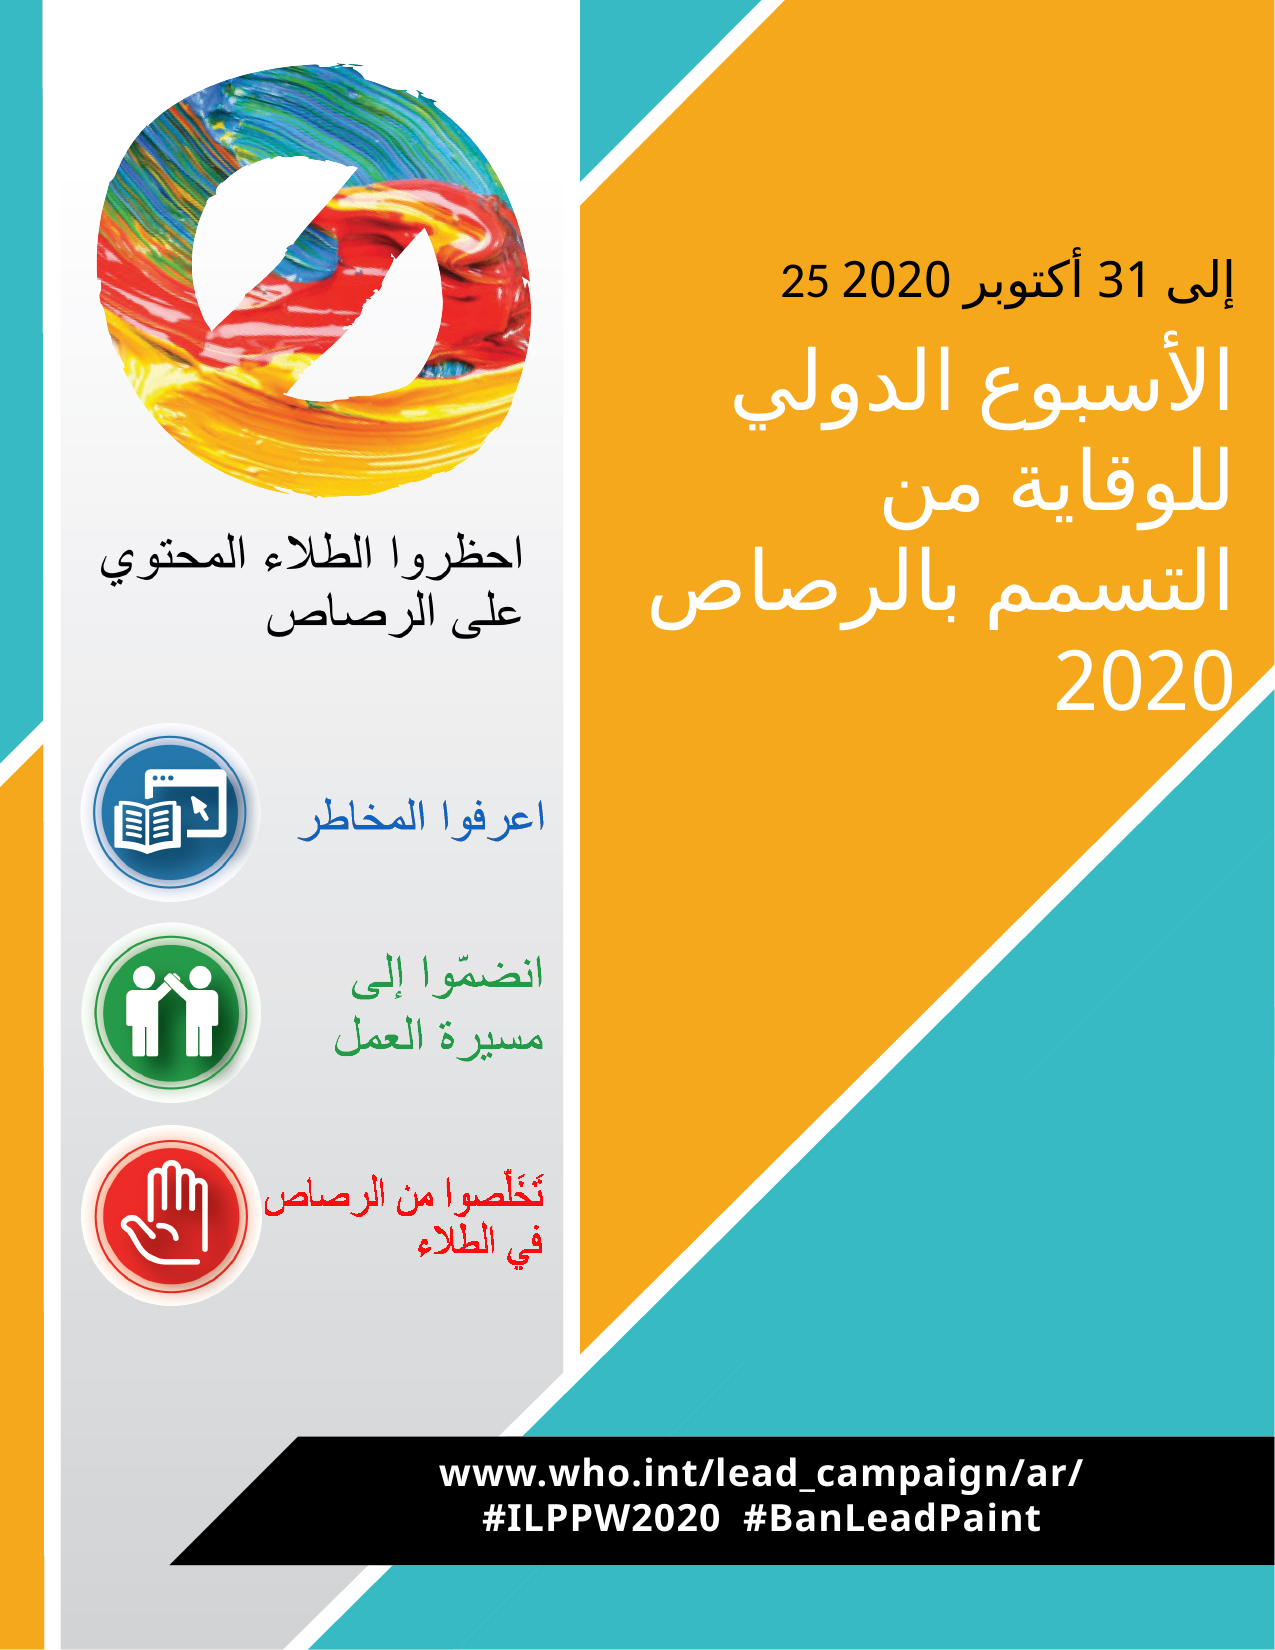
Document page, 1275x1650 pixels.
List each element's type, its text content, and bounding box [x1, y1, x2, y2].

picture [0, 0, 1275, 1650]
title www.who.int/lead_campaign/ar/ #ILPPW2020 #BanLeadPaint [404, 1441, 1120, 1553]
text_box 25 إلى 31 أكتوبر 2020 [667, 240, 1252, 315]
text_box الأسبوع الدولي للوقاية من التسمم بالرصاص 2020 [613, 319, 1252, 735]
